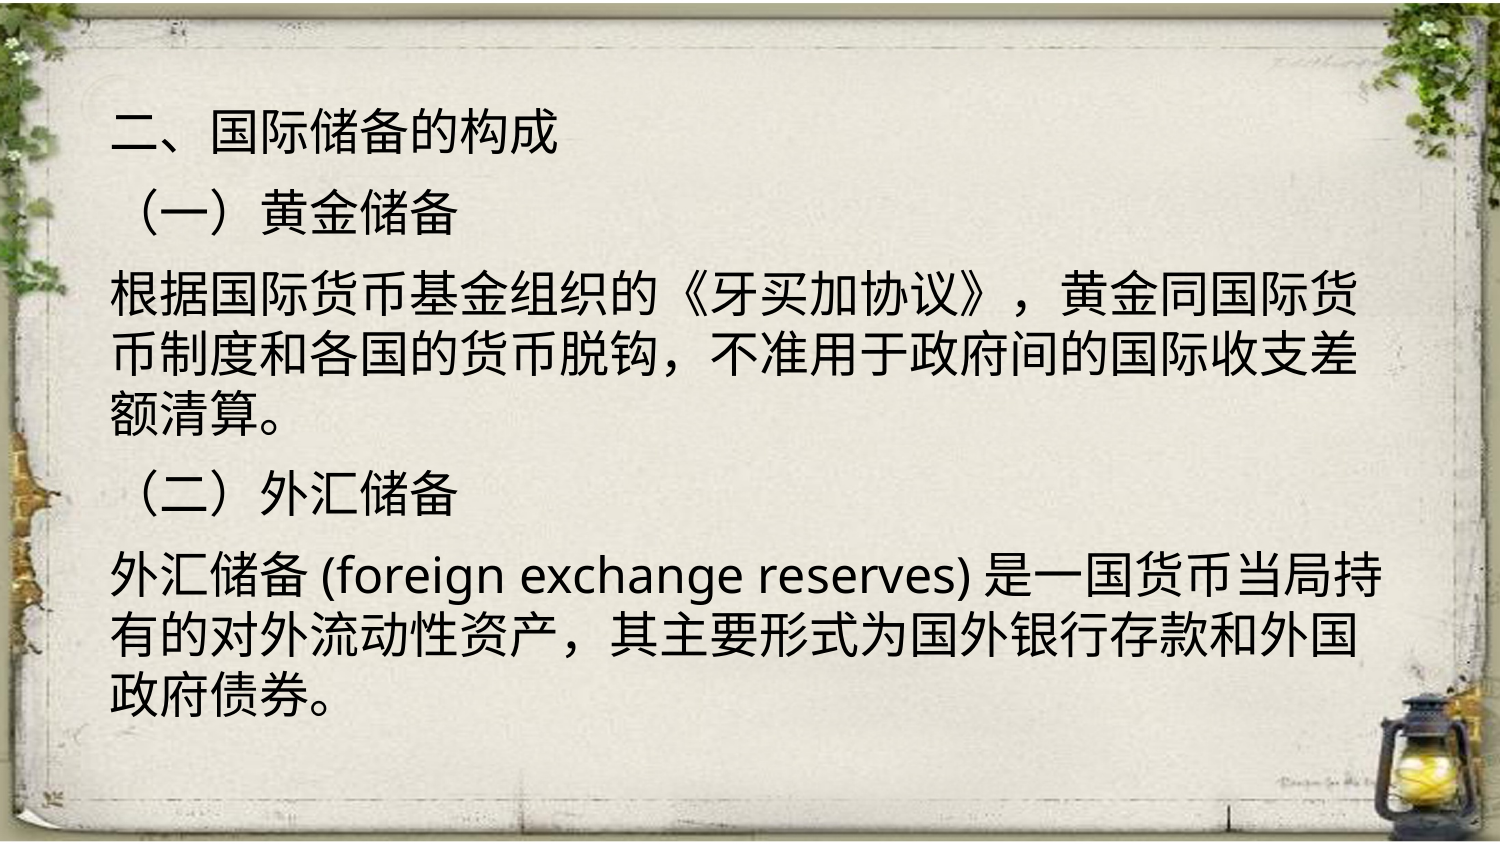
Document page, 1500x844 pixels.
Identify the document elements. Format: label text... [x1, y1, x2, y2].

picture [0, 0, 1500, 844]
list 二、国际储备的构成 （一）黄金储备 根据国际货币基金组织的《牙买加协议》，黄金同国际货币制度和各国的货币脱钩，不准用于政府间的国际收支差额清算。 （二）外汇储备 外汇储备(foreign exchange reserves)是一国货币当局持有的对外流动性资产，其主要形式为国外银行存款和外国政府债券。 [94, 92, 1406, 751]
